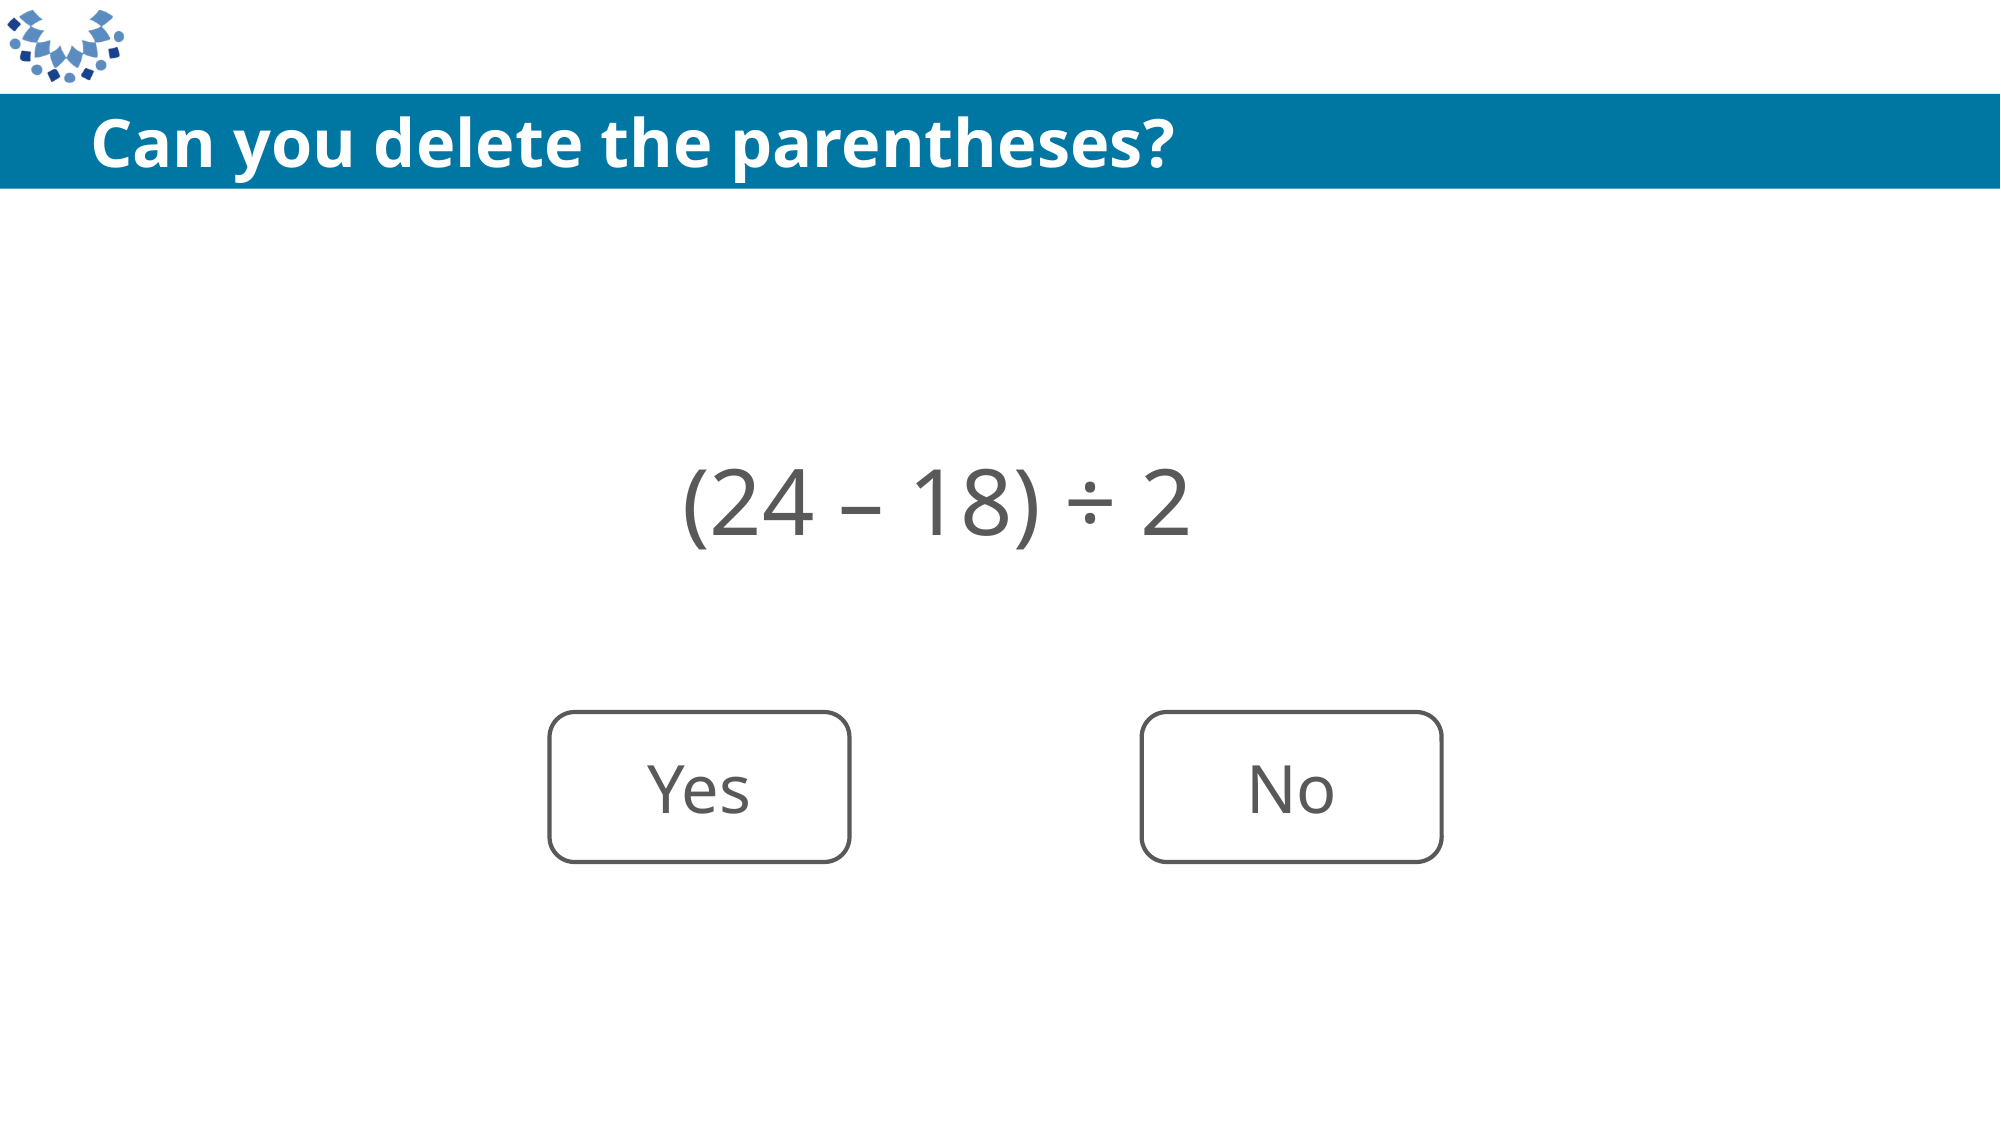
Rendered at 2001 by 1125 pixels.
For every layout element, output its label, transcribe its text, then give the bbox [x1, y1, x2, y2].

text_box (24 – 18) ÷ 2 [643, 436, 1357, 562]
text_box Can you delete the parentheses? [0, 93, 2000, 189]
text_box Yes [547, 709, 852, 865]
picture [0, 10, 129, 87]
text_box No [1139, 709, 1444, 865]
